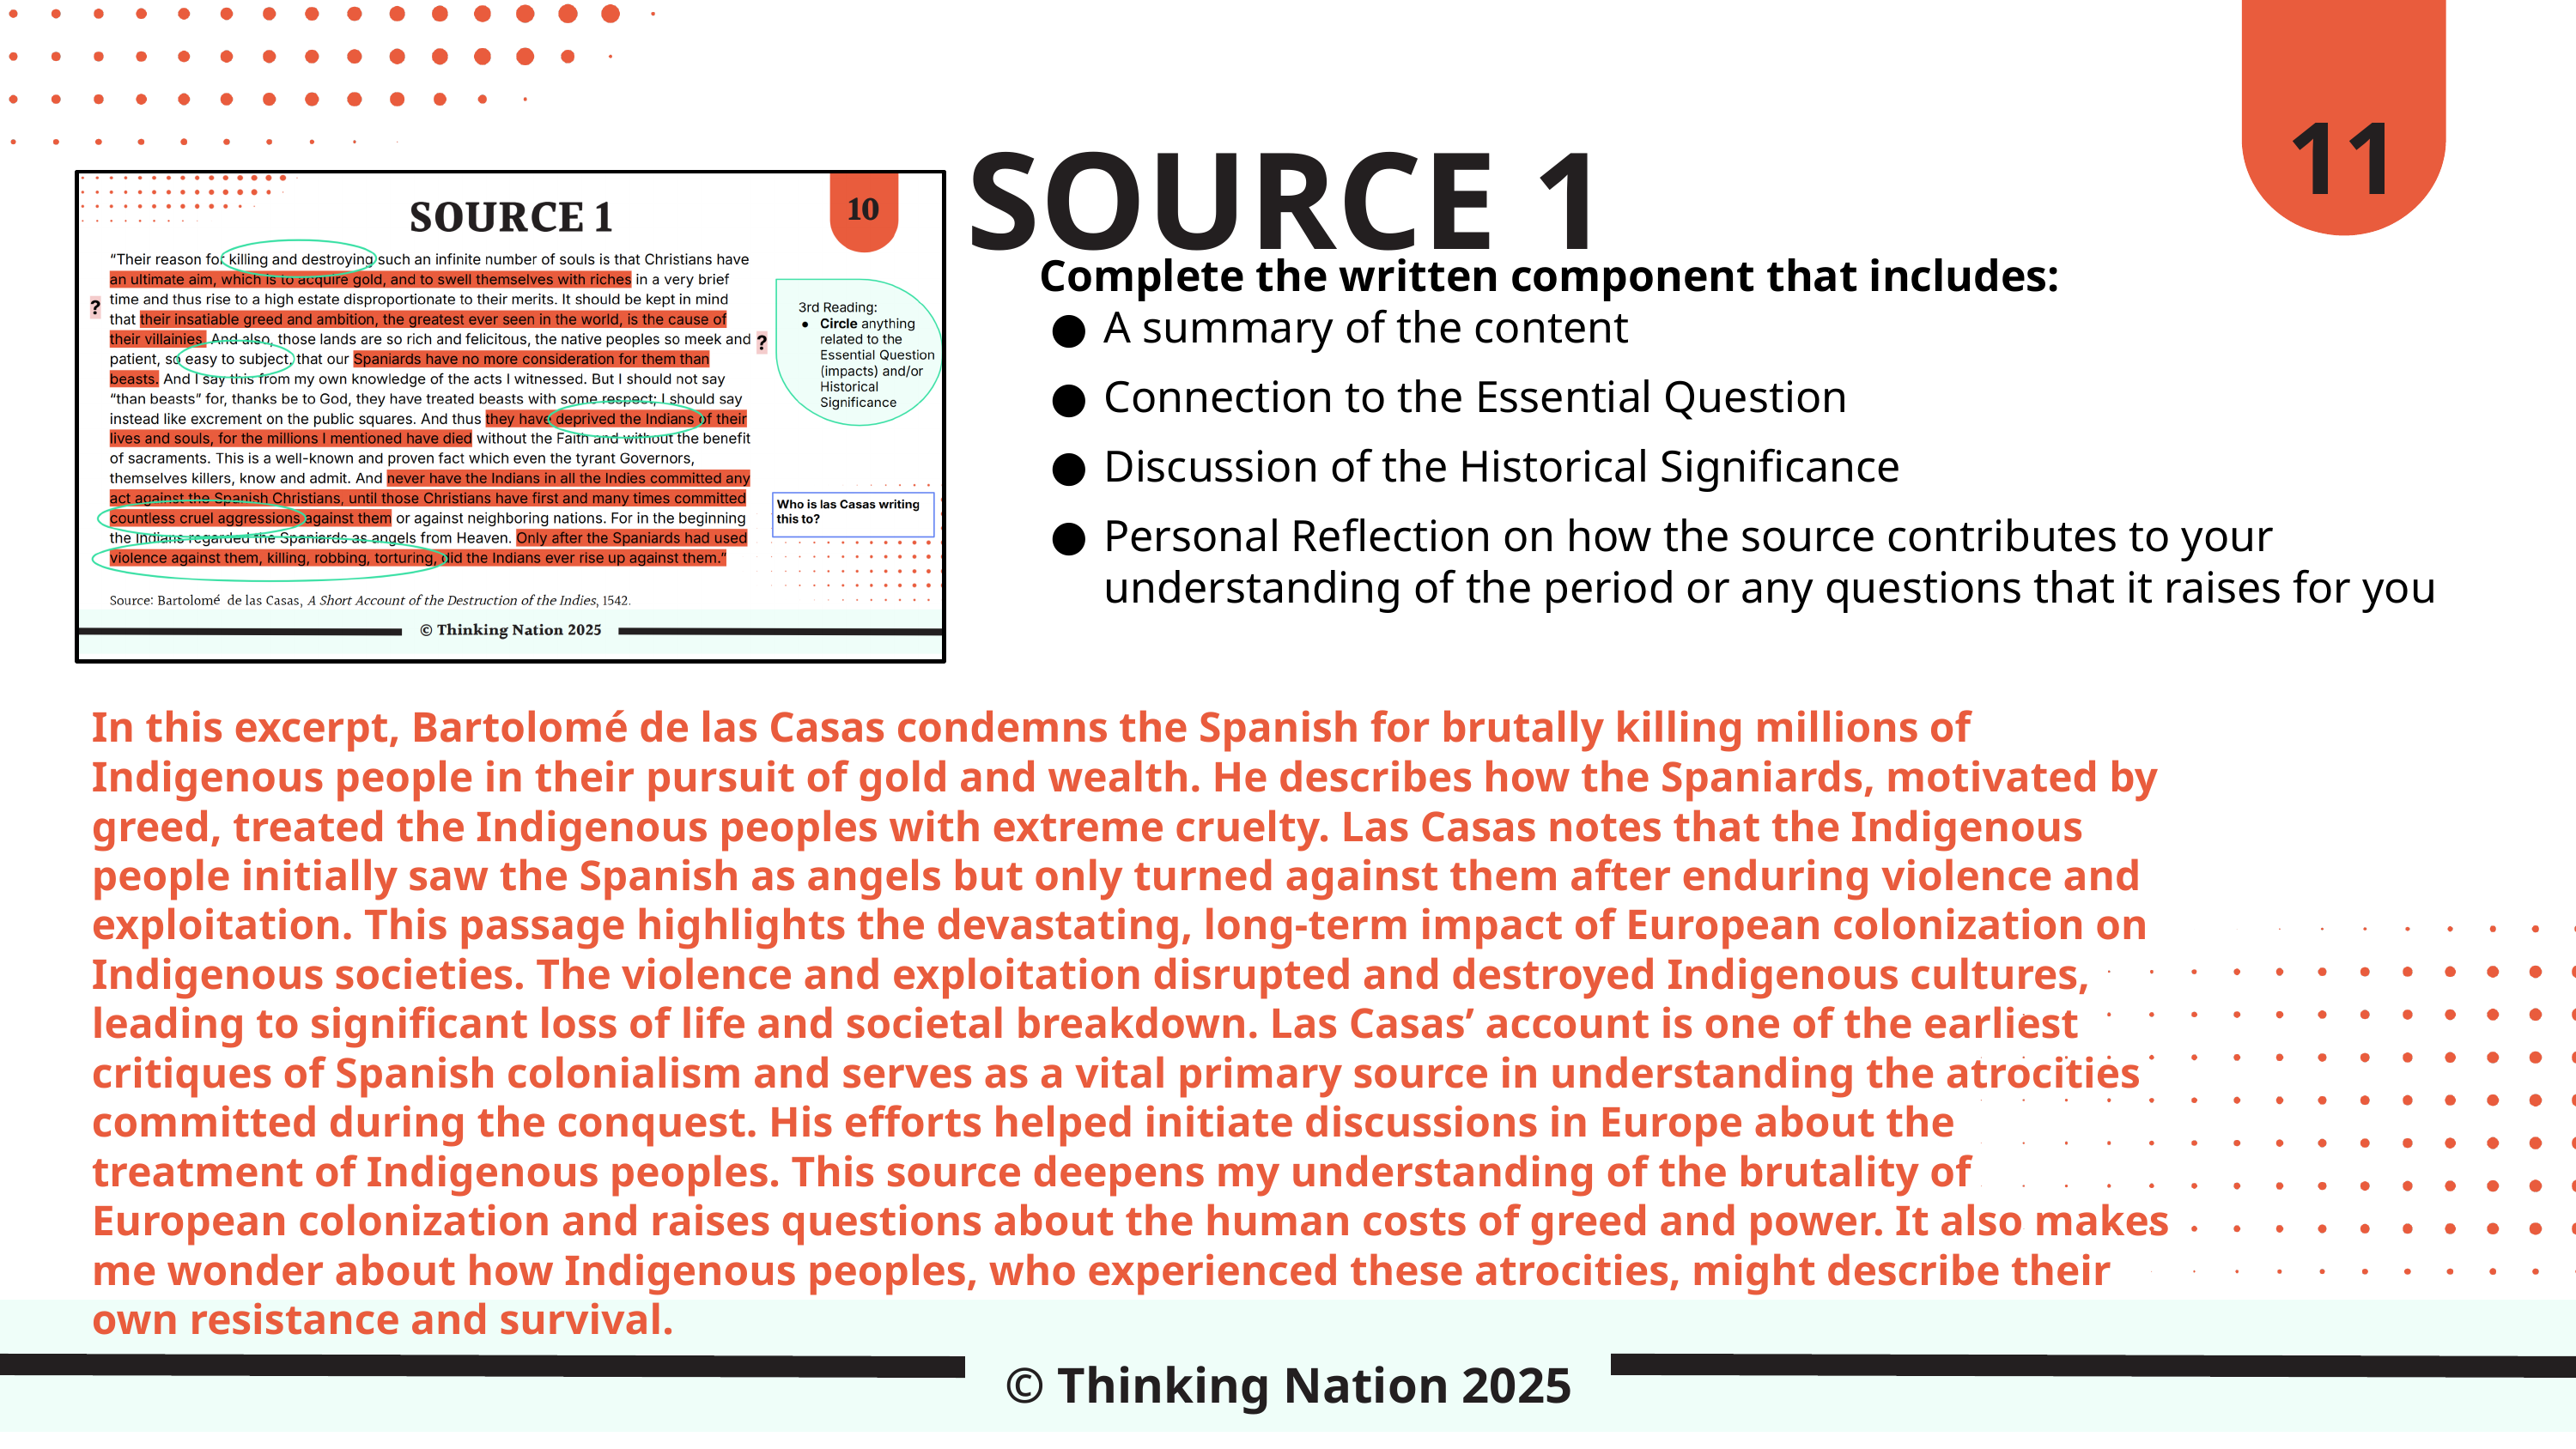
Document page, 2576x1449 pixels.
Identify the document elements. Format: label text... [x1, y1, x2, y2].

text_box SOURCE 1 [506, 51, 2070, 276]
text_box [2187, 925, 2576, 1275]
picture [78, 173, 943, 660]
text_box In this excerpt, Bartolomé de las Casas condemns the Spanish for brutally killing millions of Indigenous people in their pursuit of gold and wealth. He describes how the Spaniards, motivated by greed, treated the Indigenous peoples with extreme cruelty. Las Casas notes that the Indigenous people initially saw the Spanish as angels but only turned against them after enduring violence and exploitation. This passage highlights the devastating, long-term impact of European colonization on Indigenous societies. The violence and exploitation disrupted and destroyed Indigenous cultures, leading to significant loss of life and societal breakdown. Las Casas’ account is one of the earliest critiques of Spanish colonialism and serves as a vital primary source in understanding the atrocities committed during the conquest. His efforts helped initiate discussions in Europe about the treatment of Indigenous peoples. This source deepens my understanding of the brutality of European colonization and raises questions about the human costs of greed and power. It also makes me wonder about how Indigenous peoples, who experienced these atrocities, might describe their own resistance and survival. [78, 688, 2187, 1299]
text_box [0, 1299, 2576, 1433]
text_box Complete the written component that includes: A summary of the content Connection to the Essential Question Discussion of the Historical Significance Personal Reflection on how the source contributes to your understanding of the period or any questions that it raises for you [1026, 235, 2454, 660]
text_box [0, 0, 660, 145]
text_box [2233, 0, 2455, 236]
